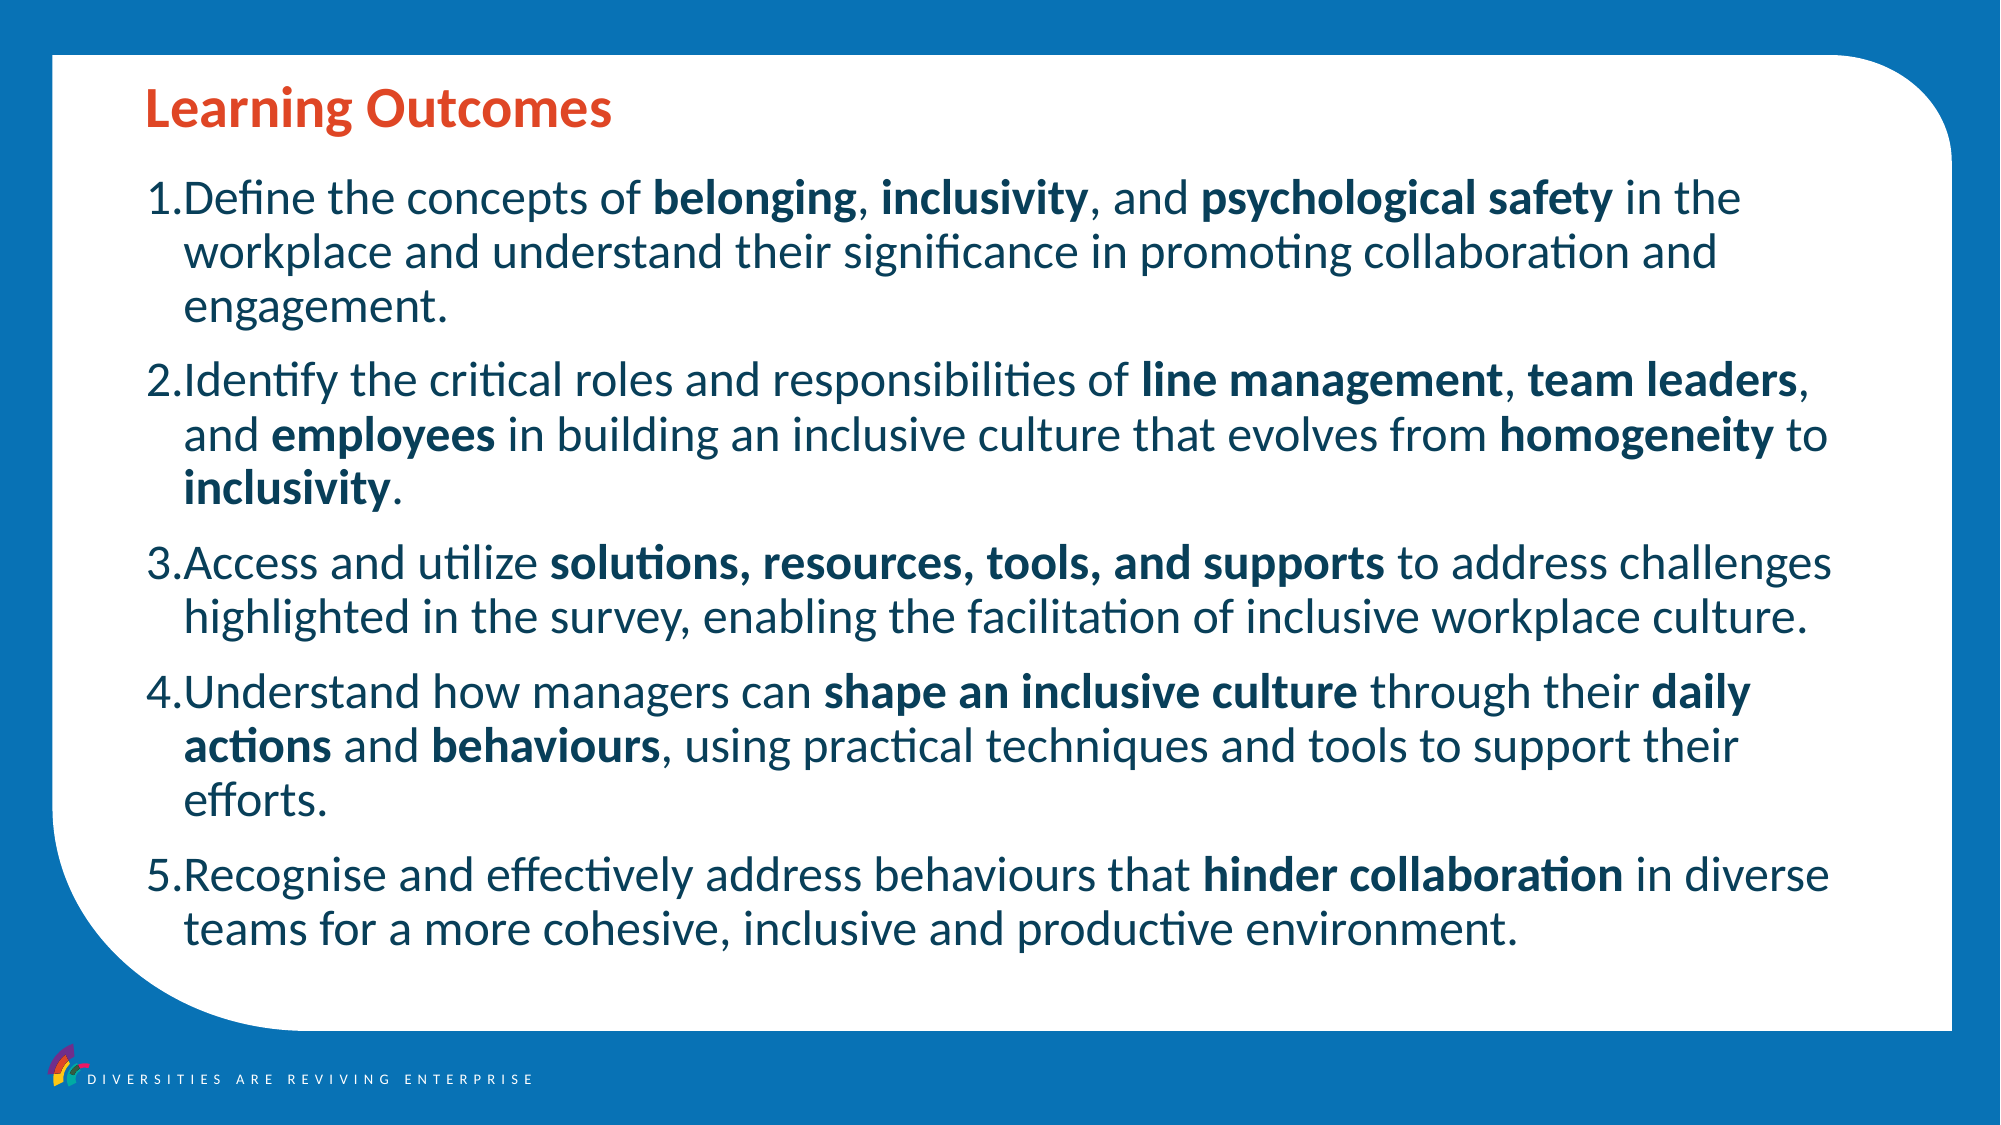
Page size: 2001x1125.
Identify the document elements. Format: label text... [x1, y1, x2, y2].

list Learning Outcomes [130, 70, 1869, 202]
list Define the concepts of belonging, inclusivity, and psychological safety in the workplace and understand their significance in promoting collaboration and engagement. Identify the critical roles and responsibilities of line management, team leaders, and employees in building an inclusive culture that evolves from homogeneity to inclusivity. Access and utilize solutions, resources, tools, and supports to address challenges highlighted in the survey, enabling the facilitation of inclusive workplace culture. Understand how managers can shape an inclusive culture through their daily actions and behaviours, using practical techniques and tools to support their efforts. Recognise and effectively address behaviours that hinder collaboration in diverse teams for a more cohesive, inclusive and productive environment. [130, 163, 1908, 796]
